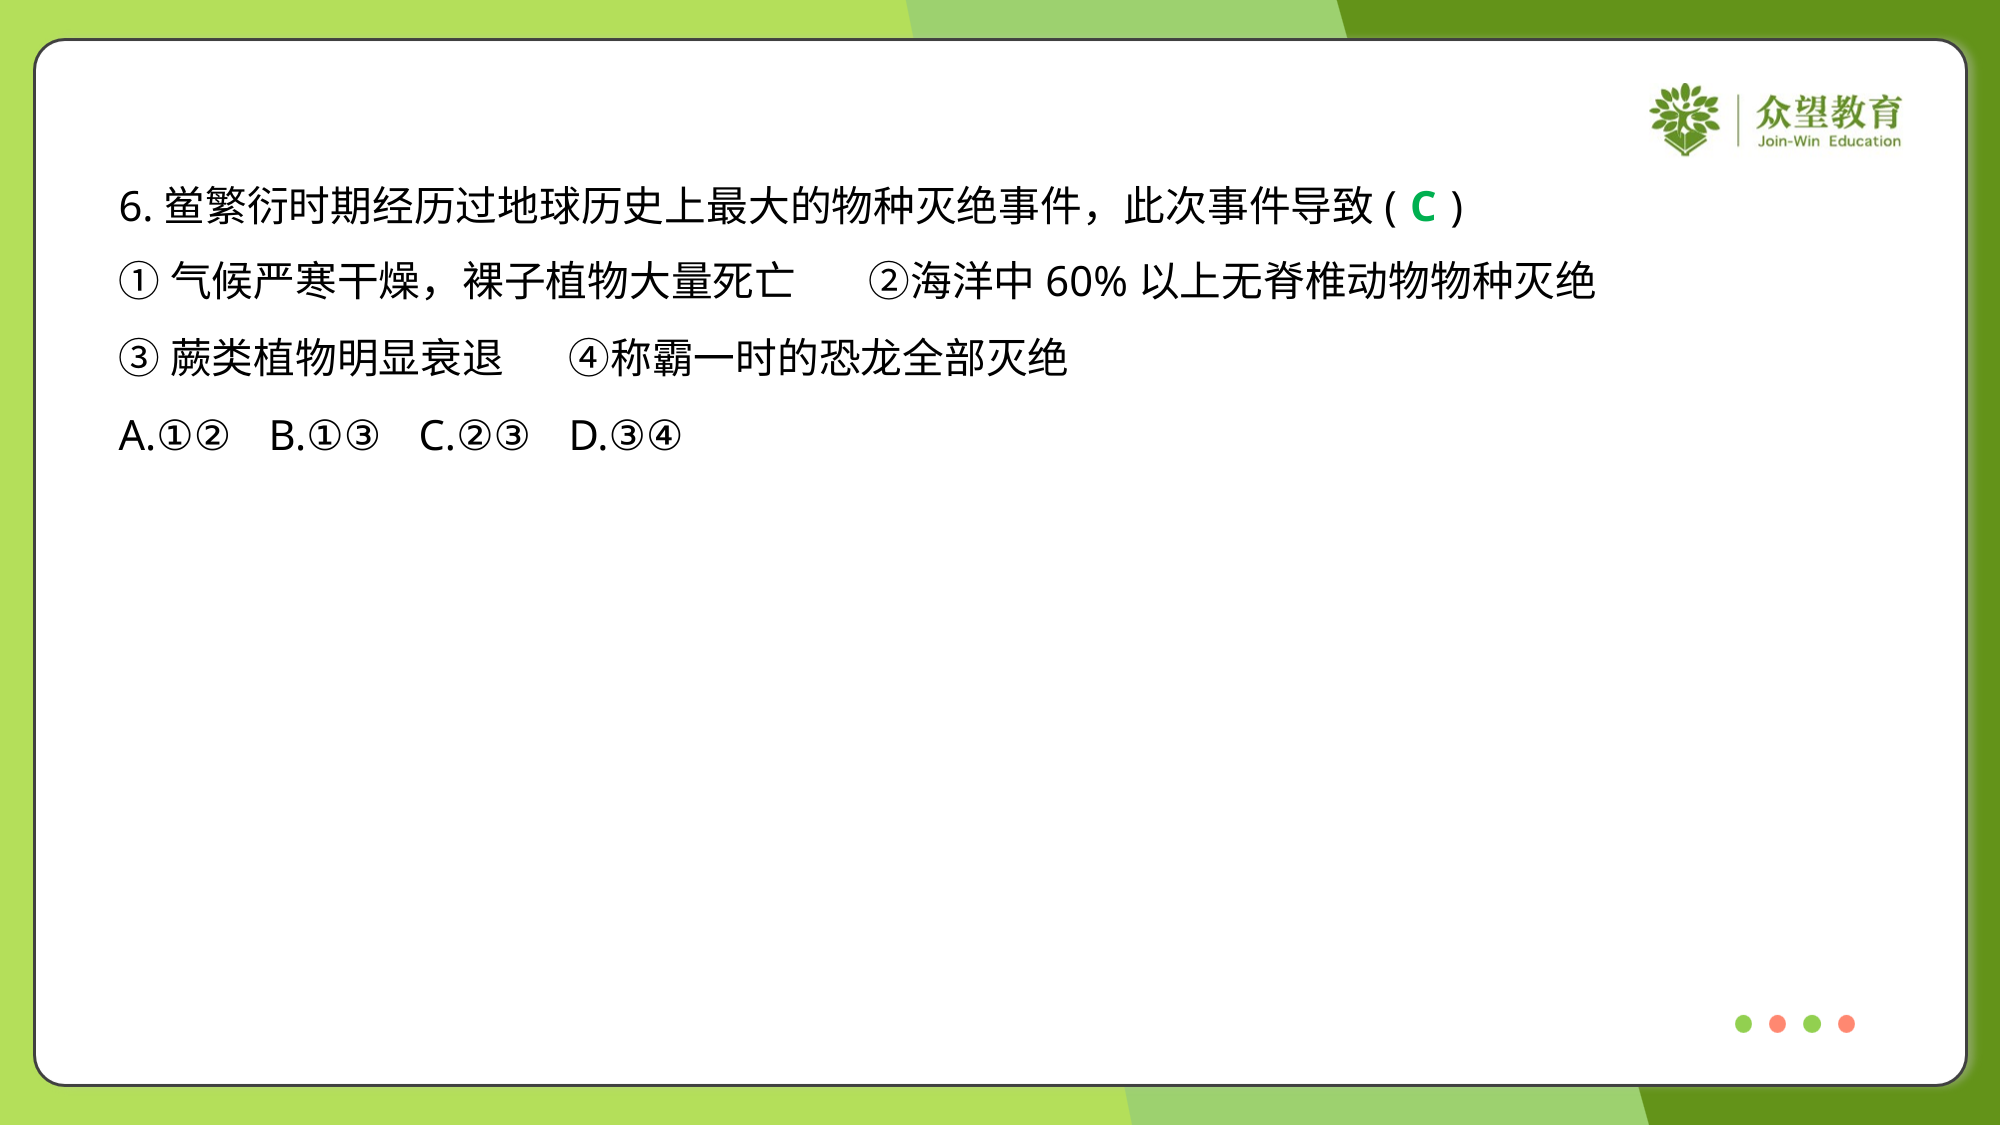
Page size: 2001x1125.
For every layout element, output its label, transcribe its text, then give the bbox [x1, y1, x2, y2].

text_box 6.鲎繁衍时期经历过地球历史上最大的物种灭绝事件，此次事件导致( ) [118, 158, 1394, 229]
text_box 6.鲎繁衍时期经历过地球历史上最大的物种灭绝事件，此次事件导致( ) [1453, 158, 1883, 229]
text_box A.①② B.①③ C.②③ D.③④ [118, 388, 1883, 460]
text_box ①气候严寒干燥，裸子植物大量死亡 ②海洋中60%以上无脊椎动物物种灭绝 ③蕨类植物明显衰退 ④称霸一时的恐龙全部灭绝 [118, 229, 1883, 382]
text_box C [1394, 158, 1453, 229]
picture [0, 0, 2000, 1125]
